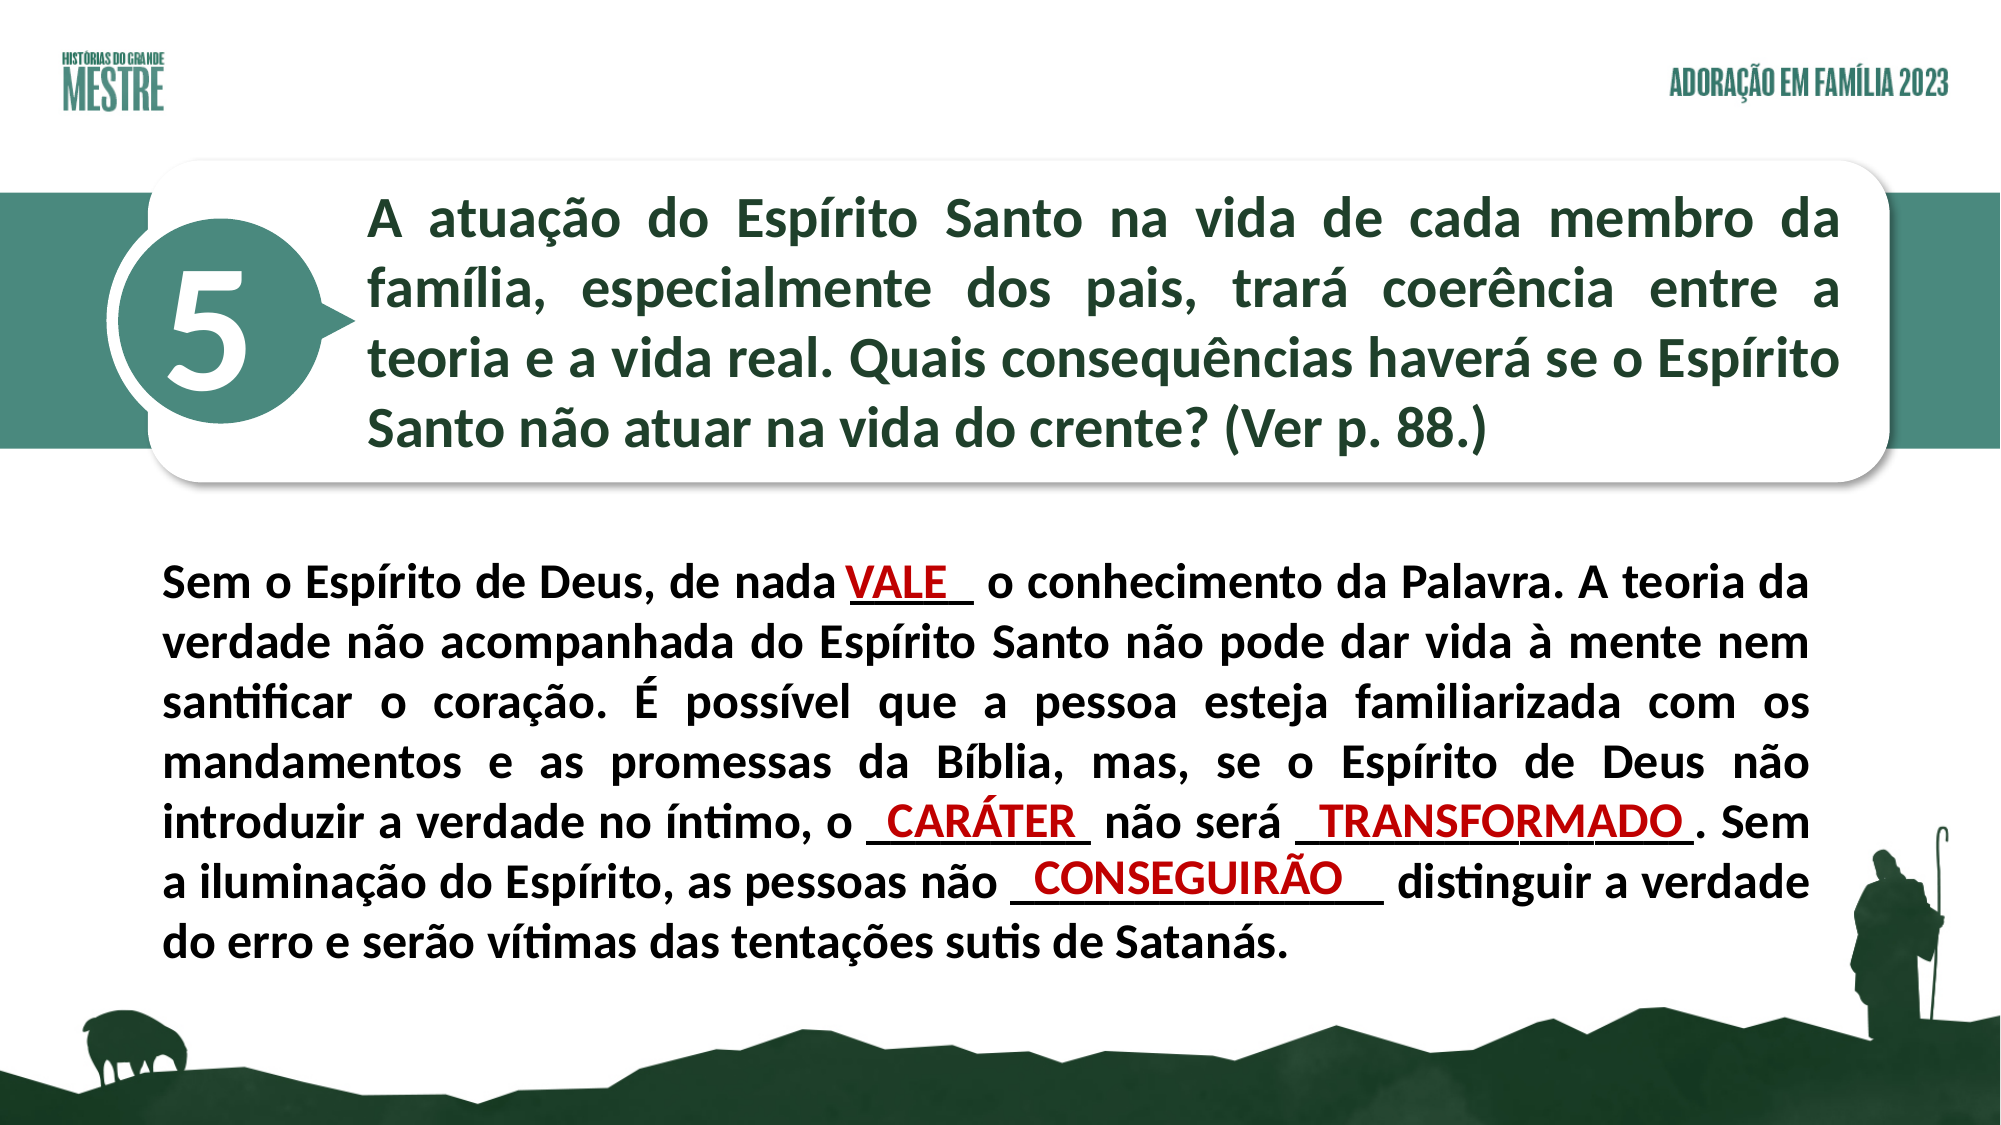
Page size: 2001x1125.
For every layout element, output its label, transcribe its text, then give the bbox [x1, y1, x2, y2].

text_box Sem o Espírito de Deus, de nada _____ o conhecimento da Palavra. A teoria da verdade não acompanhada do Espírito Santo não pode dar vida à mente nem santificar o coração. É possível que a pessoa esteja familiarizada com os mandamentos e as promessas da Bíblia, mas, se o Espírito de Deus não introduzir a verdade no íntimo, o _________ não será ________________. Sem a iluminação do Espírito, as pessoas não _______________ distinguir a verdade do erro e serão vítimas das tentações sutis de Satanás. [147, 541, 1828, 977]
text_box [0, 160, 2000, 483]
text_box TRANSFORMADO [1304, 779, 1709, 855]
picture [0, 0, 2001, 1125]
text_box CONSEGUIRÃO [1019, 837, 1424, 912]
text_box VALE [830, 541, 1145, 617]
text_box CARÁTER [873, 779, 1107, 855]
